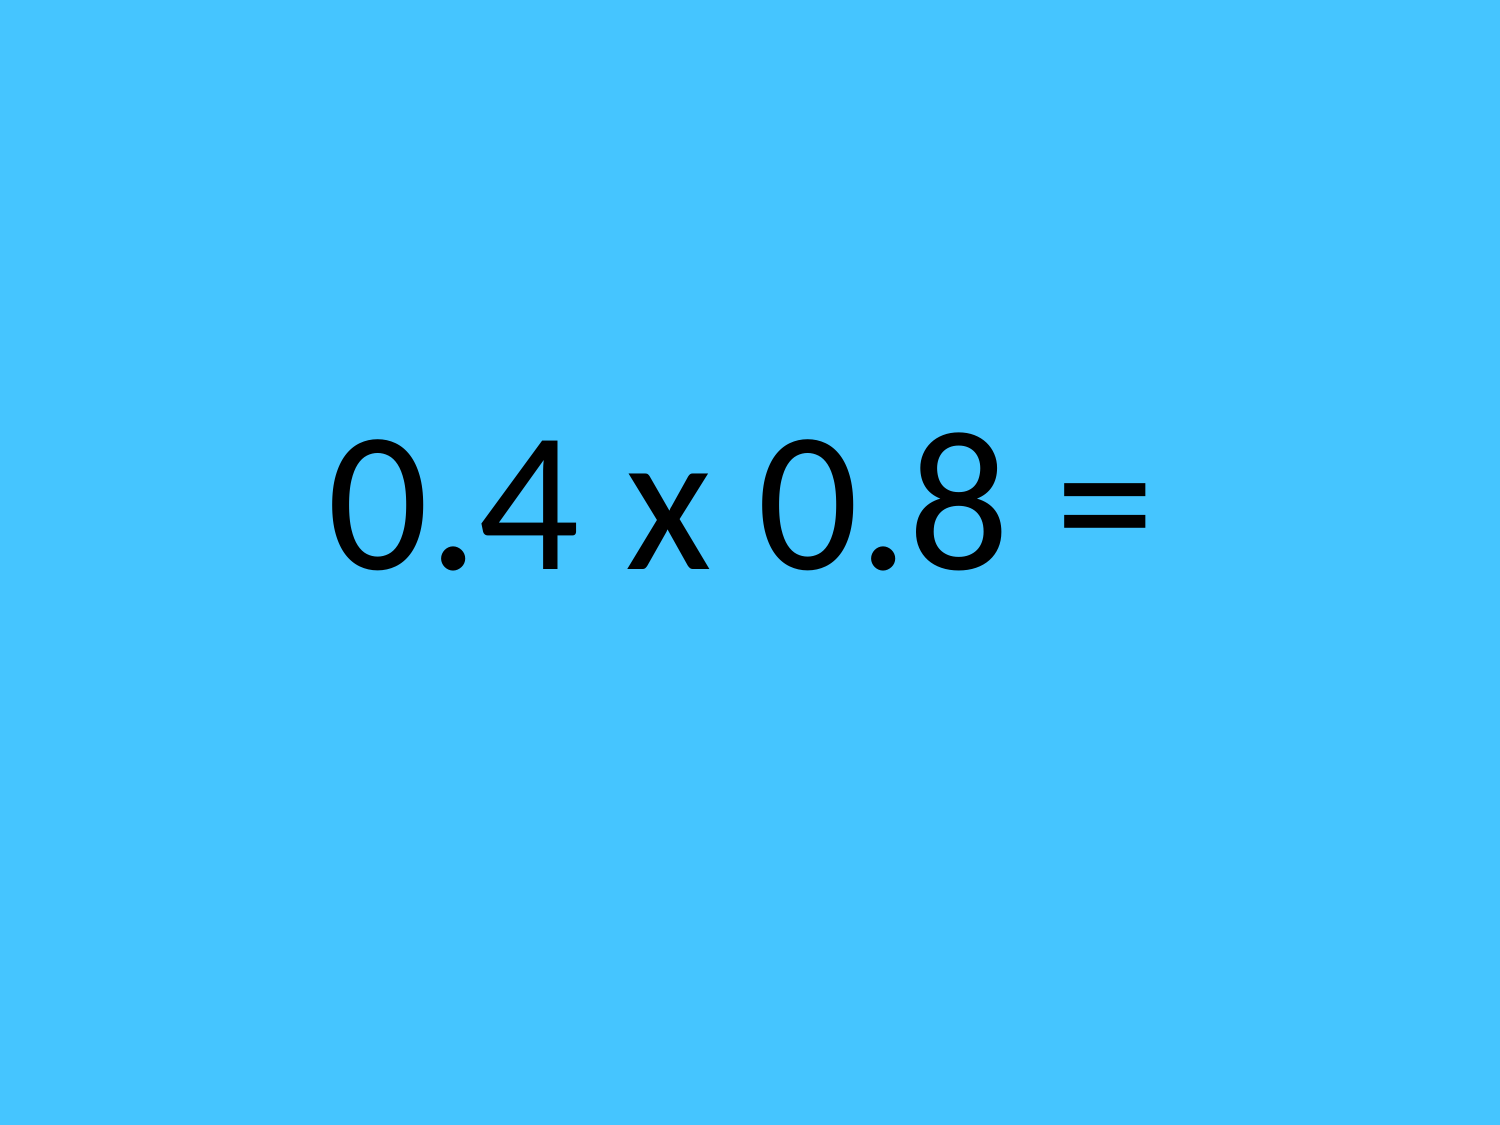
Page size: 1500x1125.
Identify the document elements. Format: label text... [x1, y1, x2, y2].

text_box 0.4 x 0.8 = [312, 362, 1200, 618]
